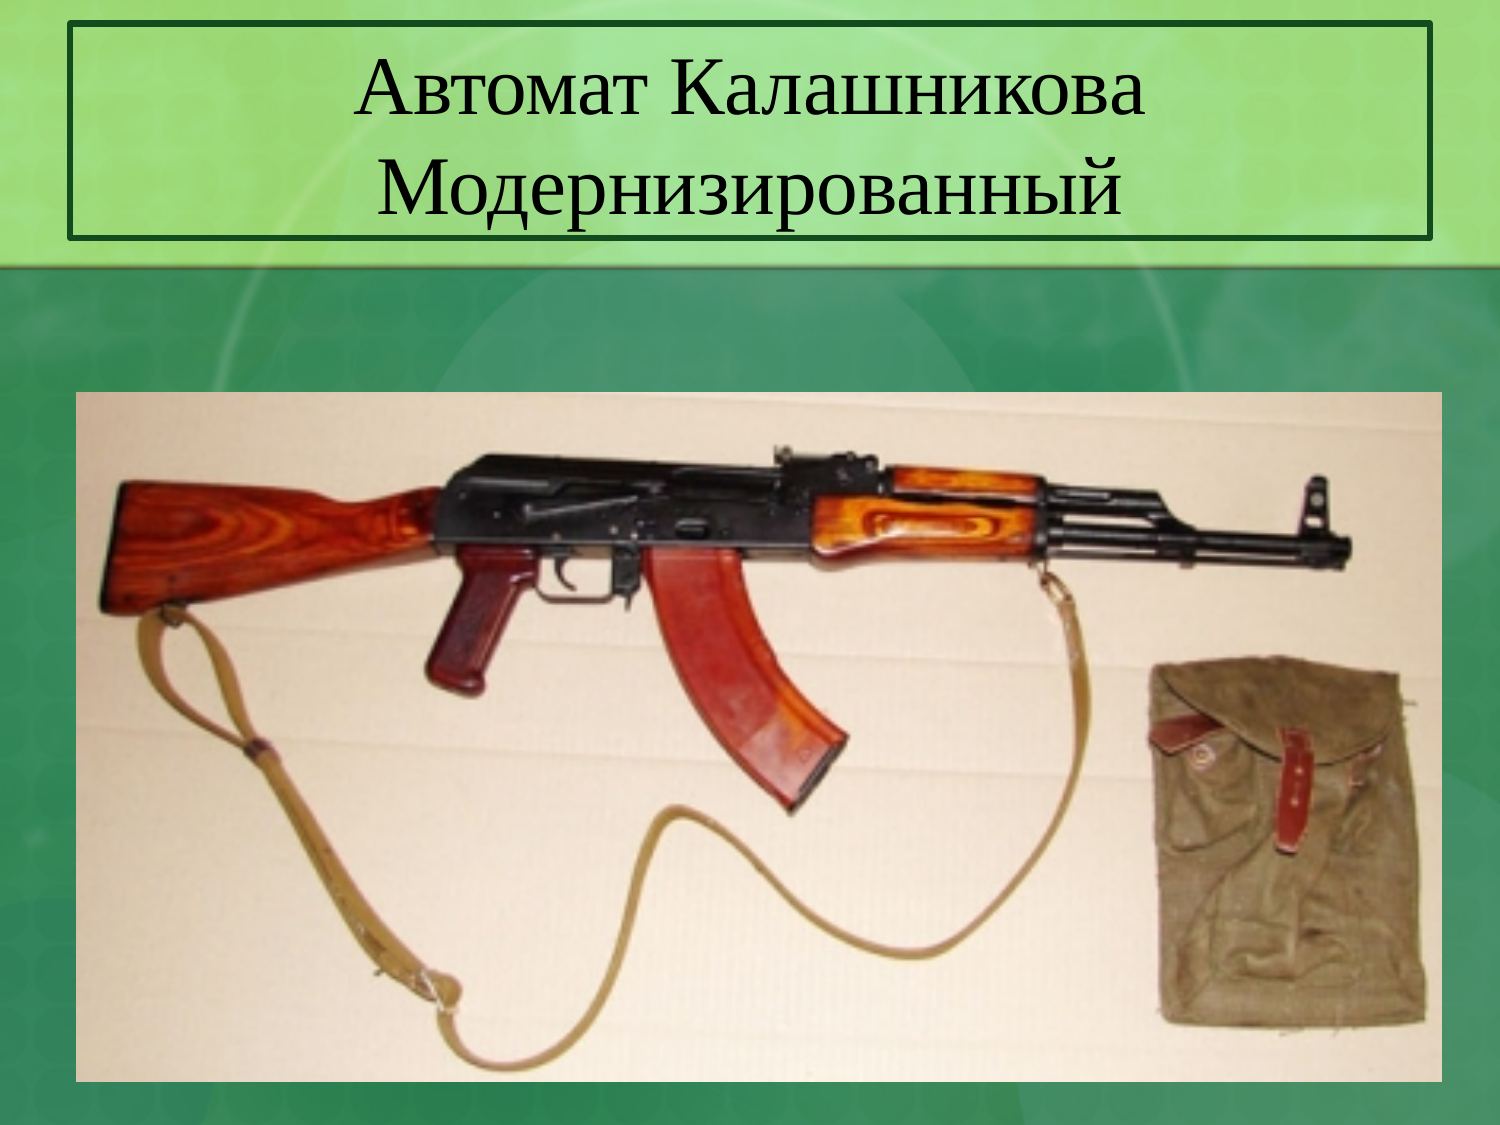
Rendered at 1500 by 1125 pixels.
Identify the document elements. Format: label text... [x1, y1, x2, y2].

picture [0, 0, 1500, 1125]
text_box Автомат Калашникова Модернизированный [70, 23, 1430, 239]
